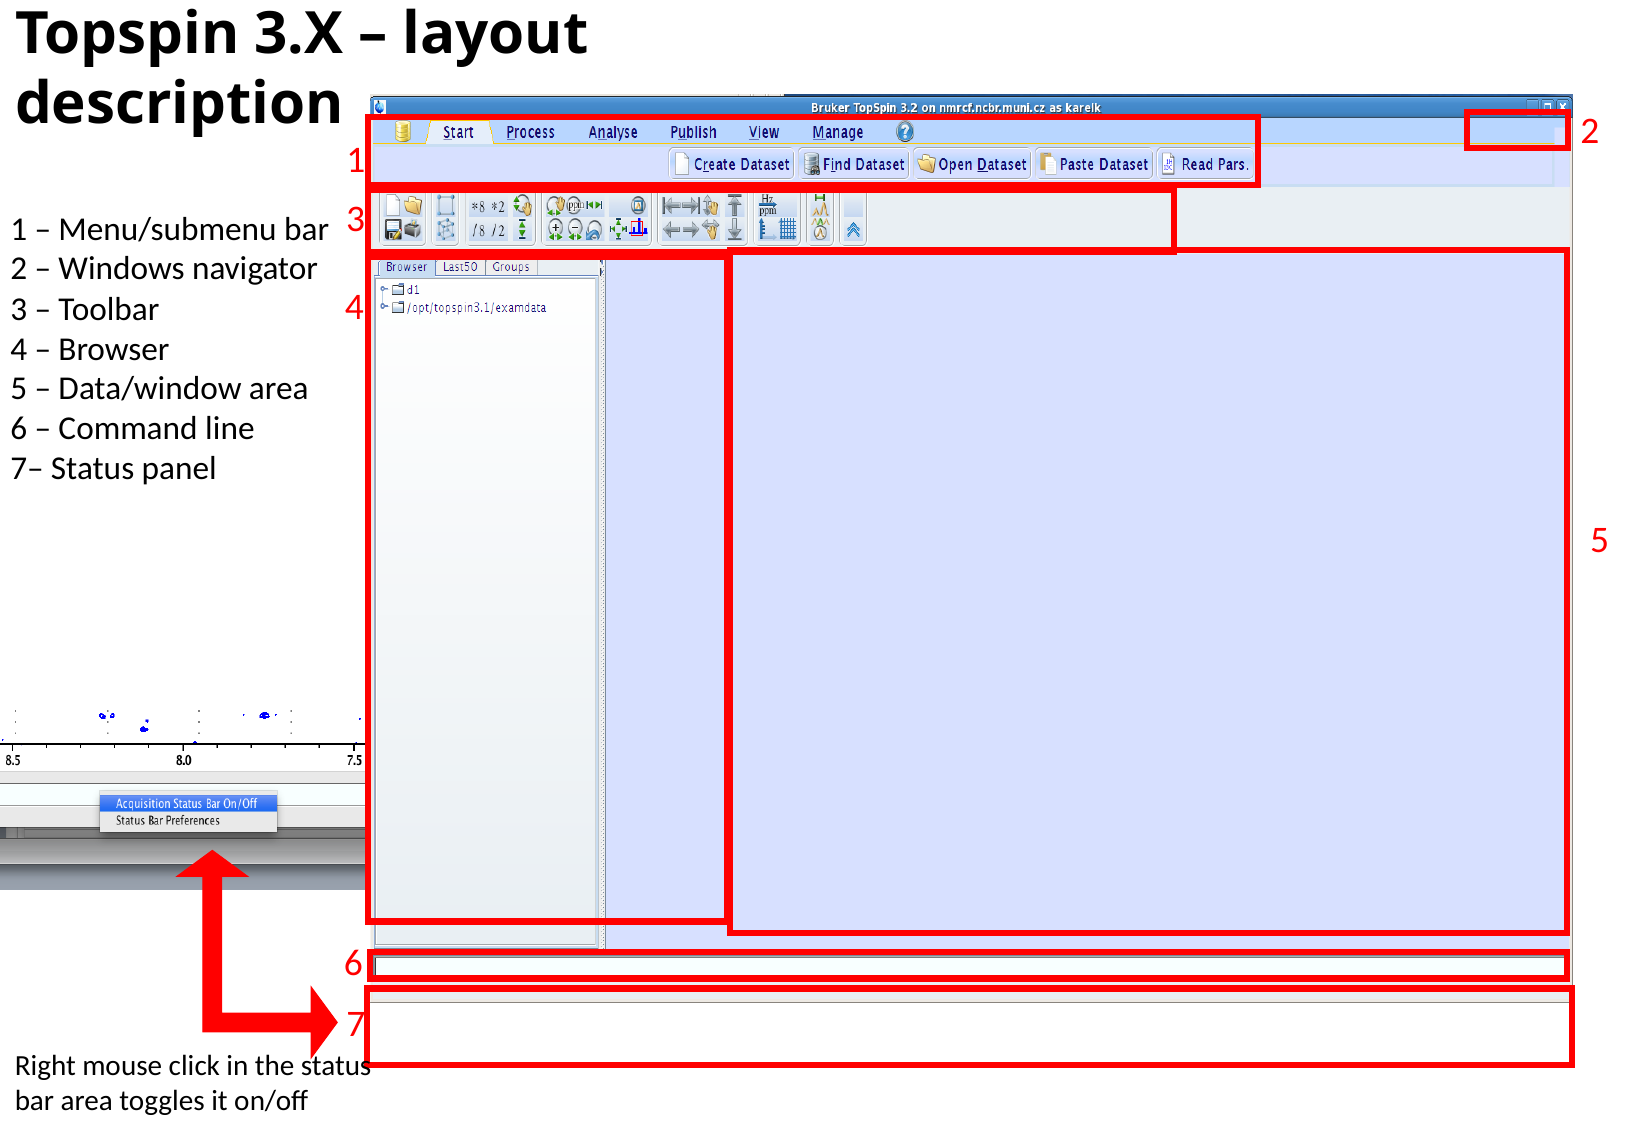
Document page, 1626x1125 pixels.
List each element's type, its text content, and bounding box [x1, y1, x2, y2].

text_box 5 [1575, 508, 1625, 568]
text_box [202, 890, 338, 1039]
text_box 1 – Menu/submenu bar 2 – Windows navigator 3 – Toolbar 4 – Browser 5 – Data/window area 6 – Command line 7– Status panel [0, 199, 346, 494]
text_box [399, 1003, 1573, 1066]
text_box Right mouse click in the status bar area toggles it on/off [0, 1039, 400, 1124]
text_box 1 [331, 143, 370, 187]
text_box 7 [331, 991, 399, 1039]
text_box 4 [330, 274, 370, 335]
text_box 3 [331, 187, 370, 246]
text_box 6 [328, 930, 370, 991]
text_box 2 [1573, 98, 1625, 158]
text_box Topspin 3.X – layout description [0, 0, 764, 143]
picture [0, 93, 1573, 1003]
